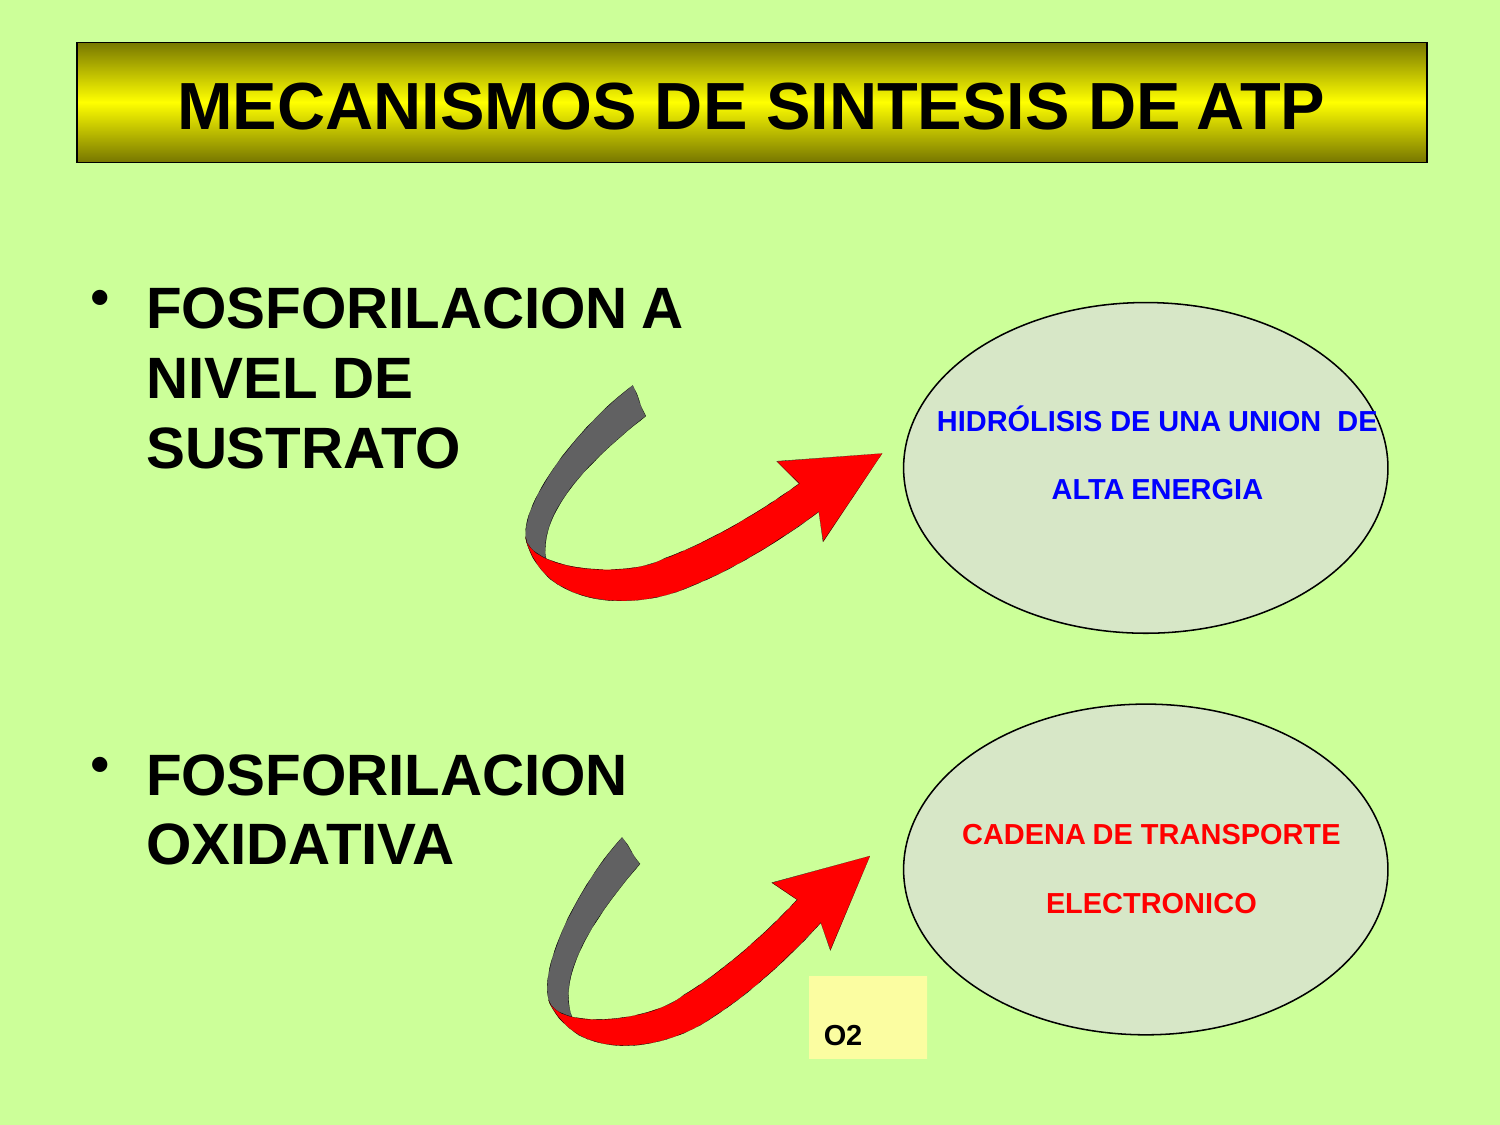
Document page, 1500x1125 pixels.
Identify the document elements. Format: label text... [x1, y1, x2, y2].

list FOSFORILACION A NIVEL DE SUSTRATO FOSFORILACION OXIDATIVA [74, 262, 738, 1006]
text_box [903, 302, 1412, 634]
title MECANISMOS DE SINTESIS DE ATP [76, 42, 1428, 163]
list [537, 822, 881, 1031]
text_box O2 [809, 976, 928, 1059]
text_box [903, 703, 1389, 1036]
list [525, 385, 883, 602]
